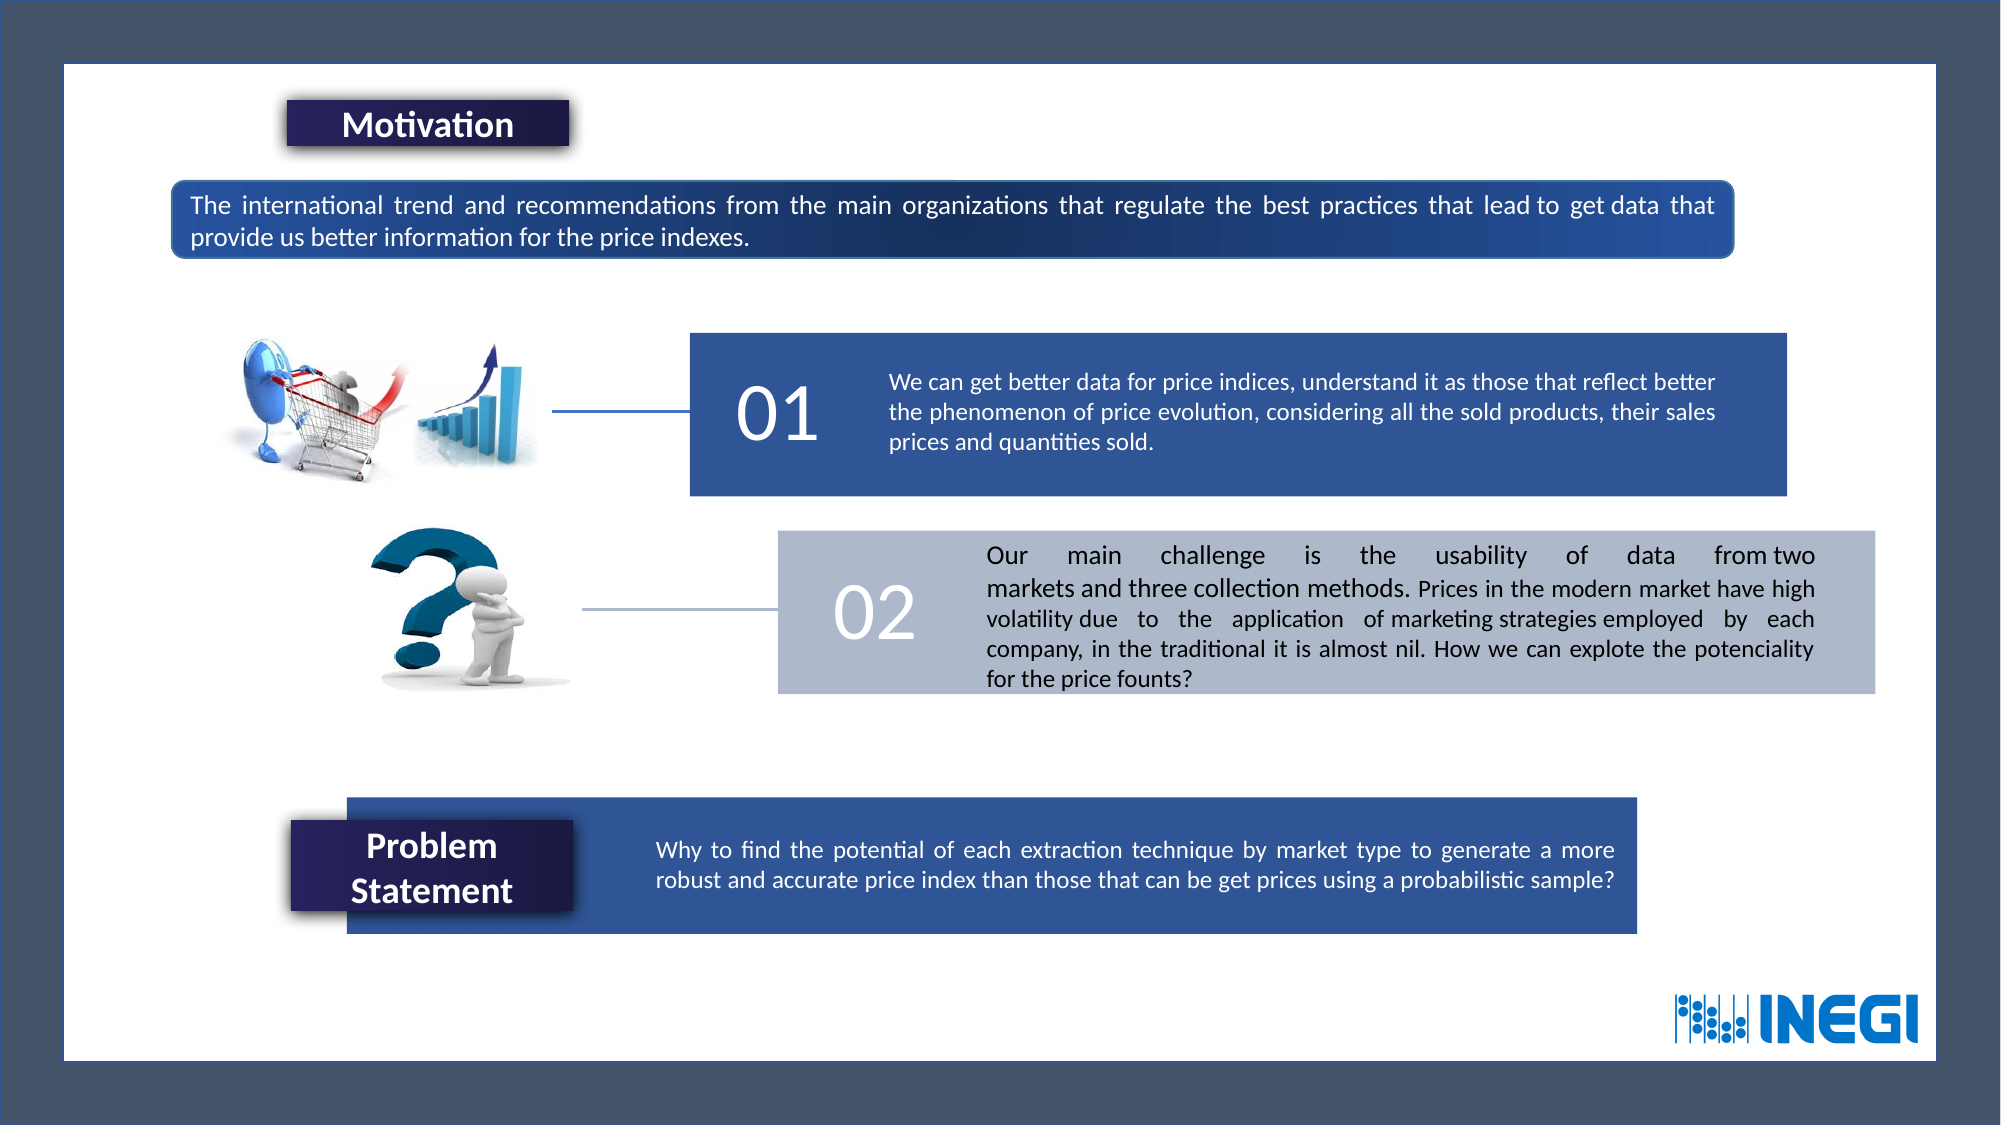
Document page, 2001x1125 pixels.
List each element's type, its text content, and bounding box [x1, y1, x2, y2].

text_box Motivation [286, 100, 570, 146]
text_box Problem Statement [290, 820, 574, 911]
text_box [346, 797, 1638, 934]
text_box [212, 332, 1788, 497]
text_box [360, 519, 1876, 698]
slide_number 5 [1412, 1042, 1863, 1103]
picture [1658, 976, 1936, 1060]
text_box Why to find the potential of each extraction technique by market type to generate a more robust and accurate price index than those that can be get prices using a probabilistic sample? [640, 796, 1633, 932]
text_box The international trend and recommendations from the main organizations that regulate the best practices that lead to get data that provide us better information for the price indexes. [170, 179, 1735, 259]
